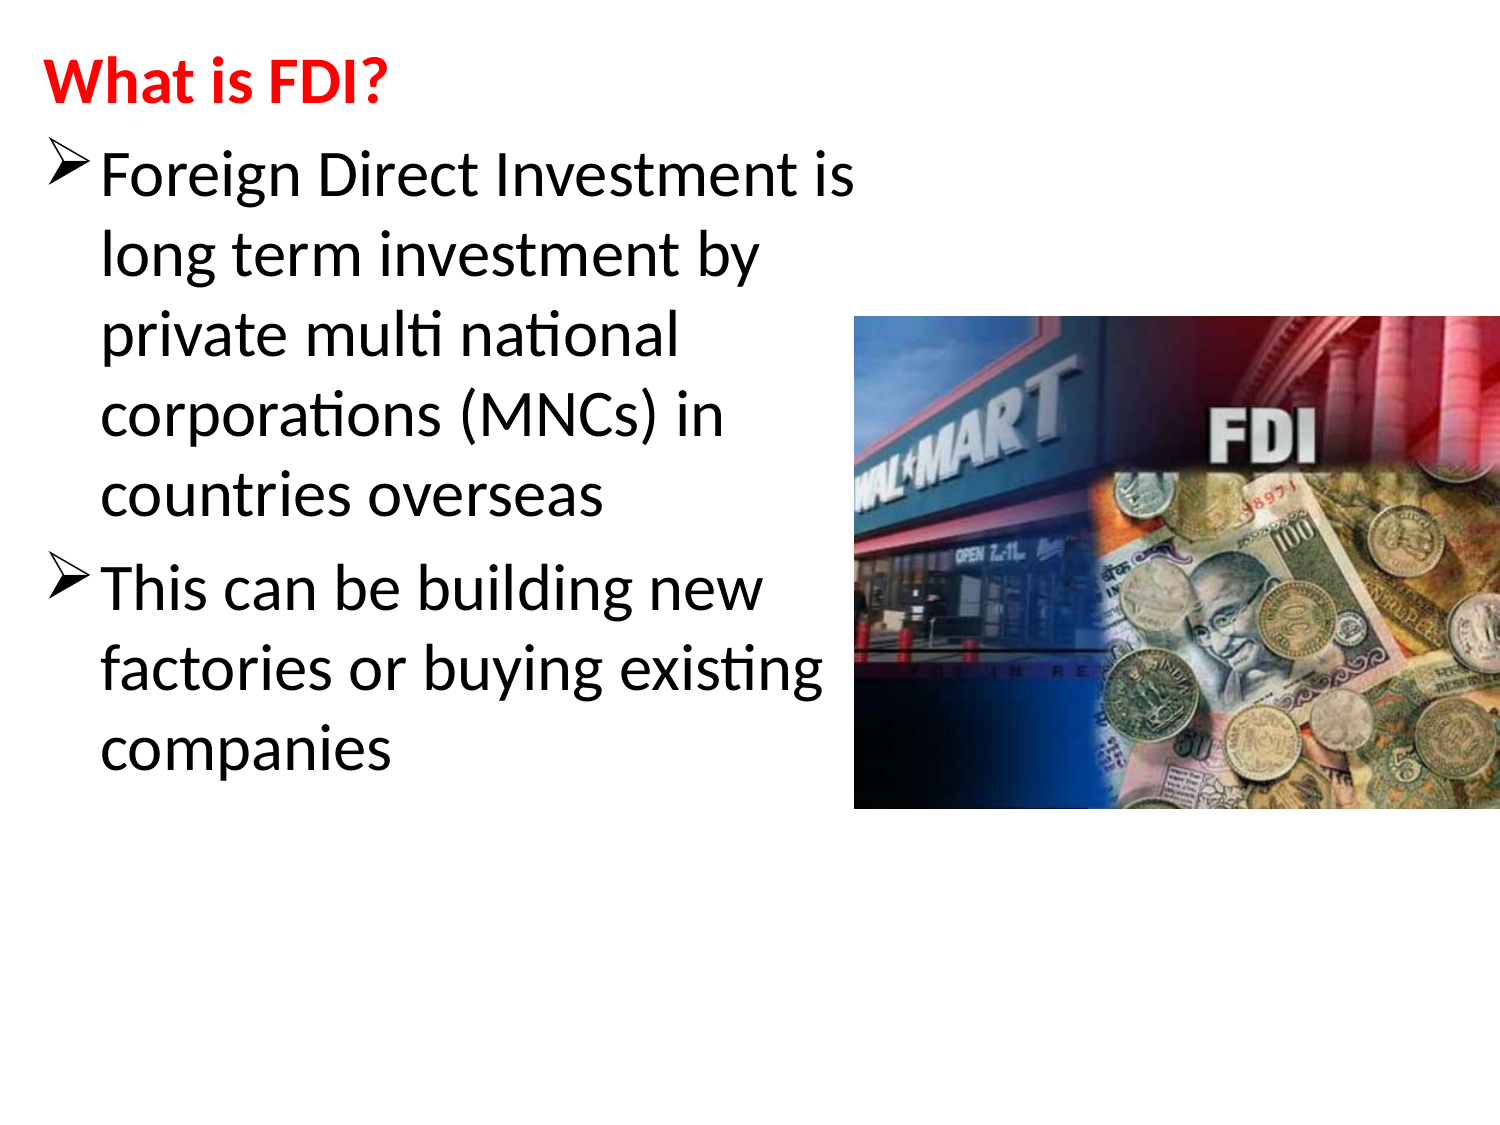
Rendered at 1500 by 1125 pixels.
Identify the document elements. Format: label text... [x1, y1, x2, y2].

list What is FDI? Foreign Direct Investment is long term investment by private multi national corporations (MNCs) in countries overseas This can be building new factories or buying existing companies [28, 28, 887, 1125]
picture [853, 316, 1500, 809]
